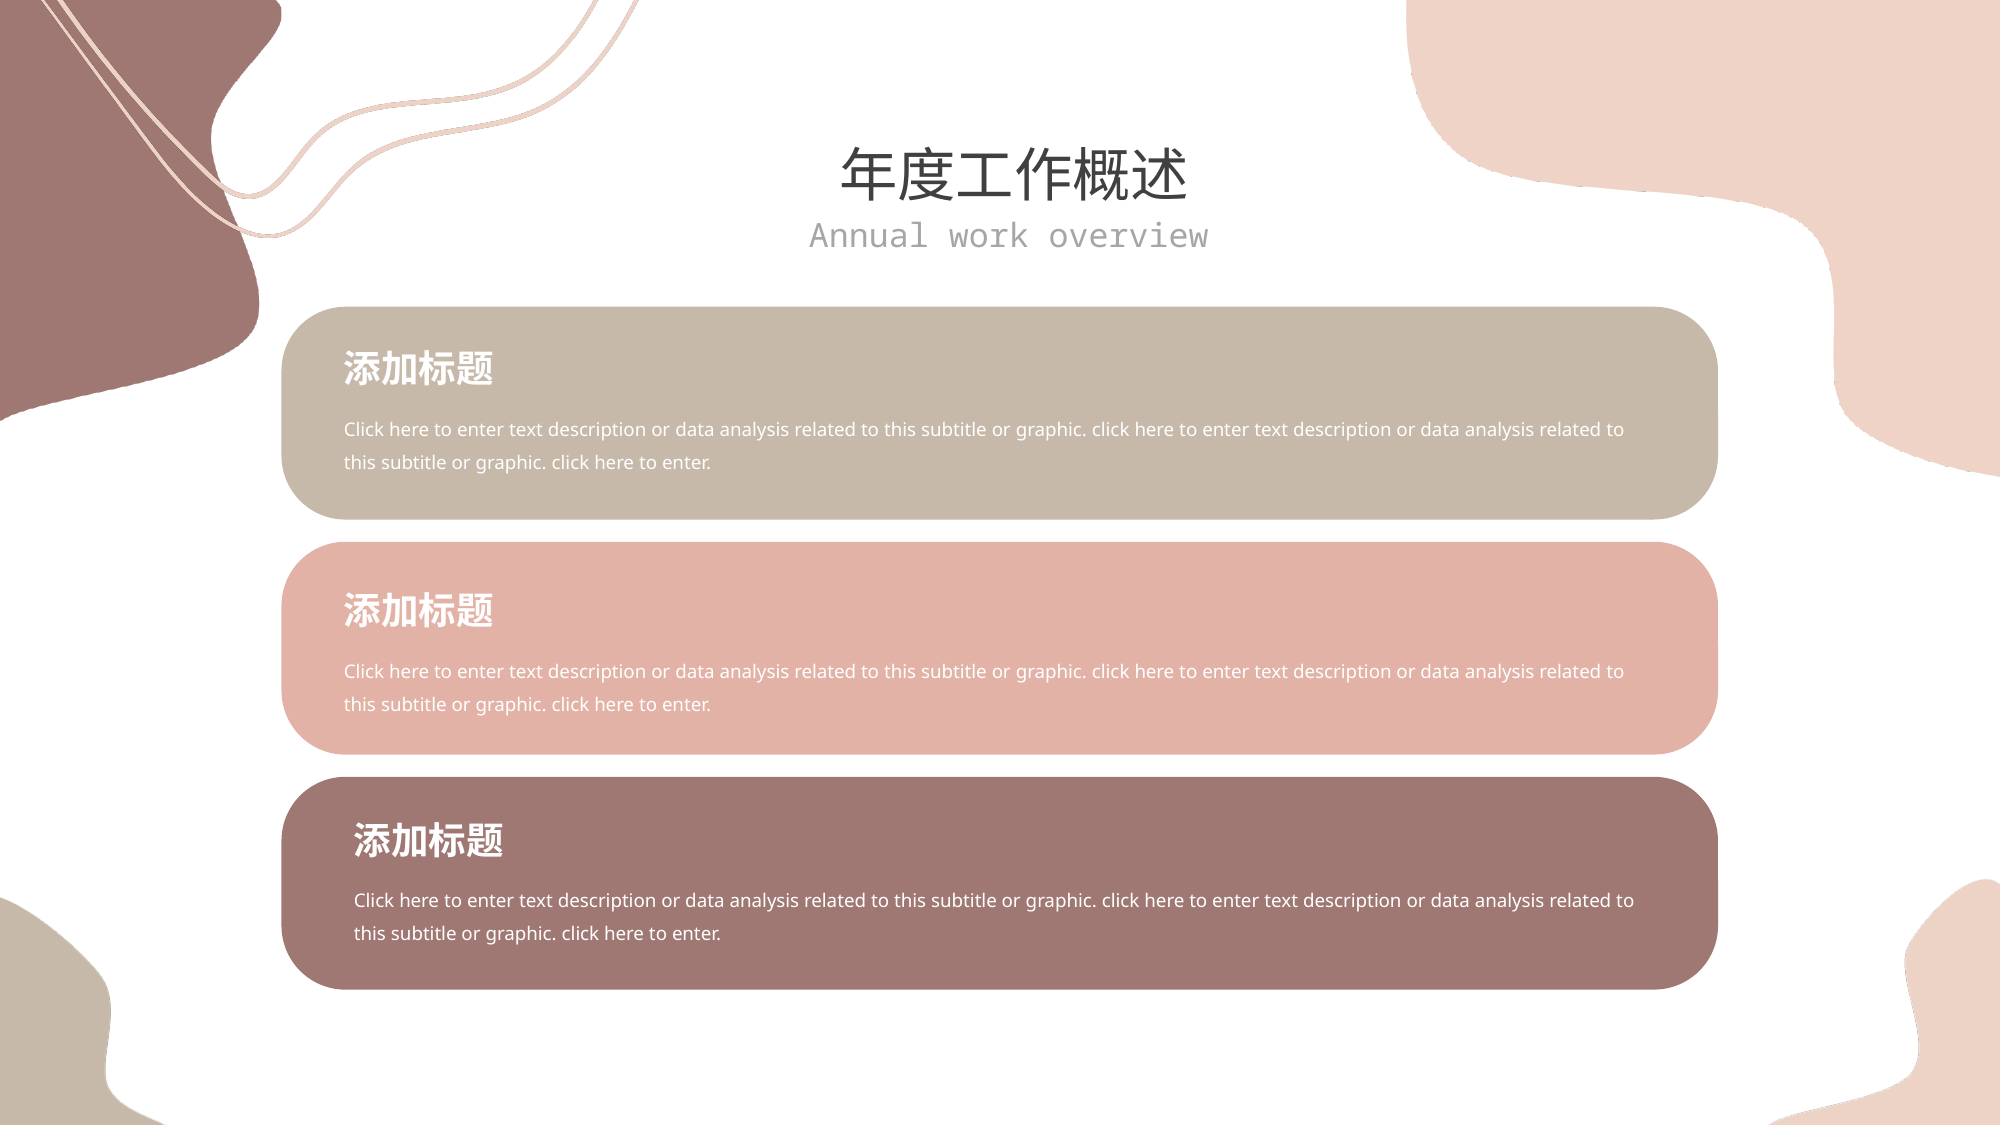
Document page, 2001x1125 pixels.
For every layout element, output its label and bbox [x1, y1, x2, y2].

text_box [329, 580, 1644, 721]
text_box [0, 0, 2000, 1125]
text_box [339, 809, 1654, 950]
text_box [733, 130, 1284, 263]
text_box [329, 337, 1644, 479]
